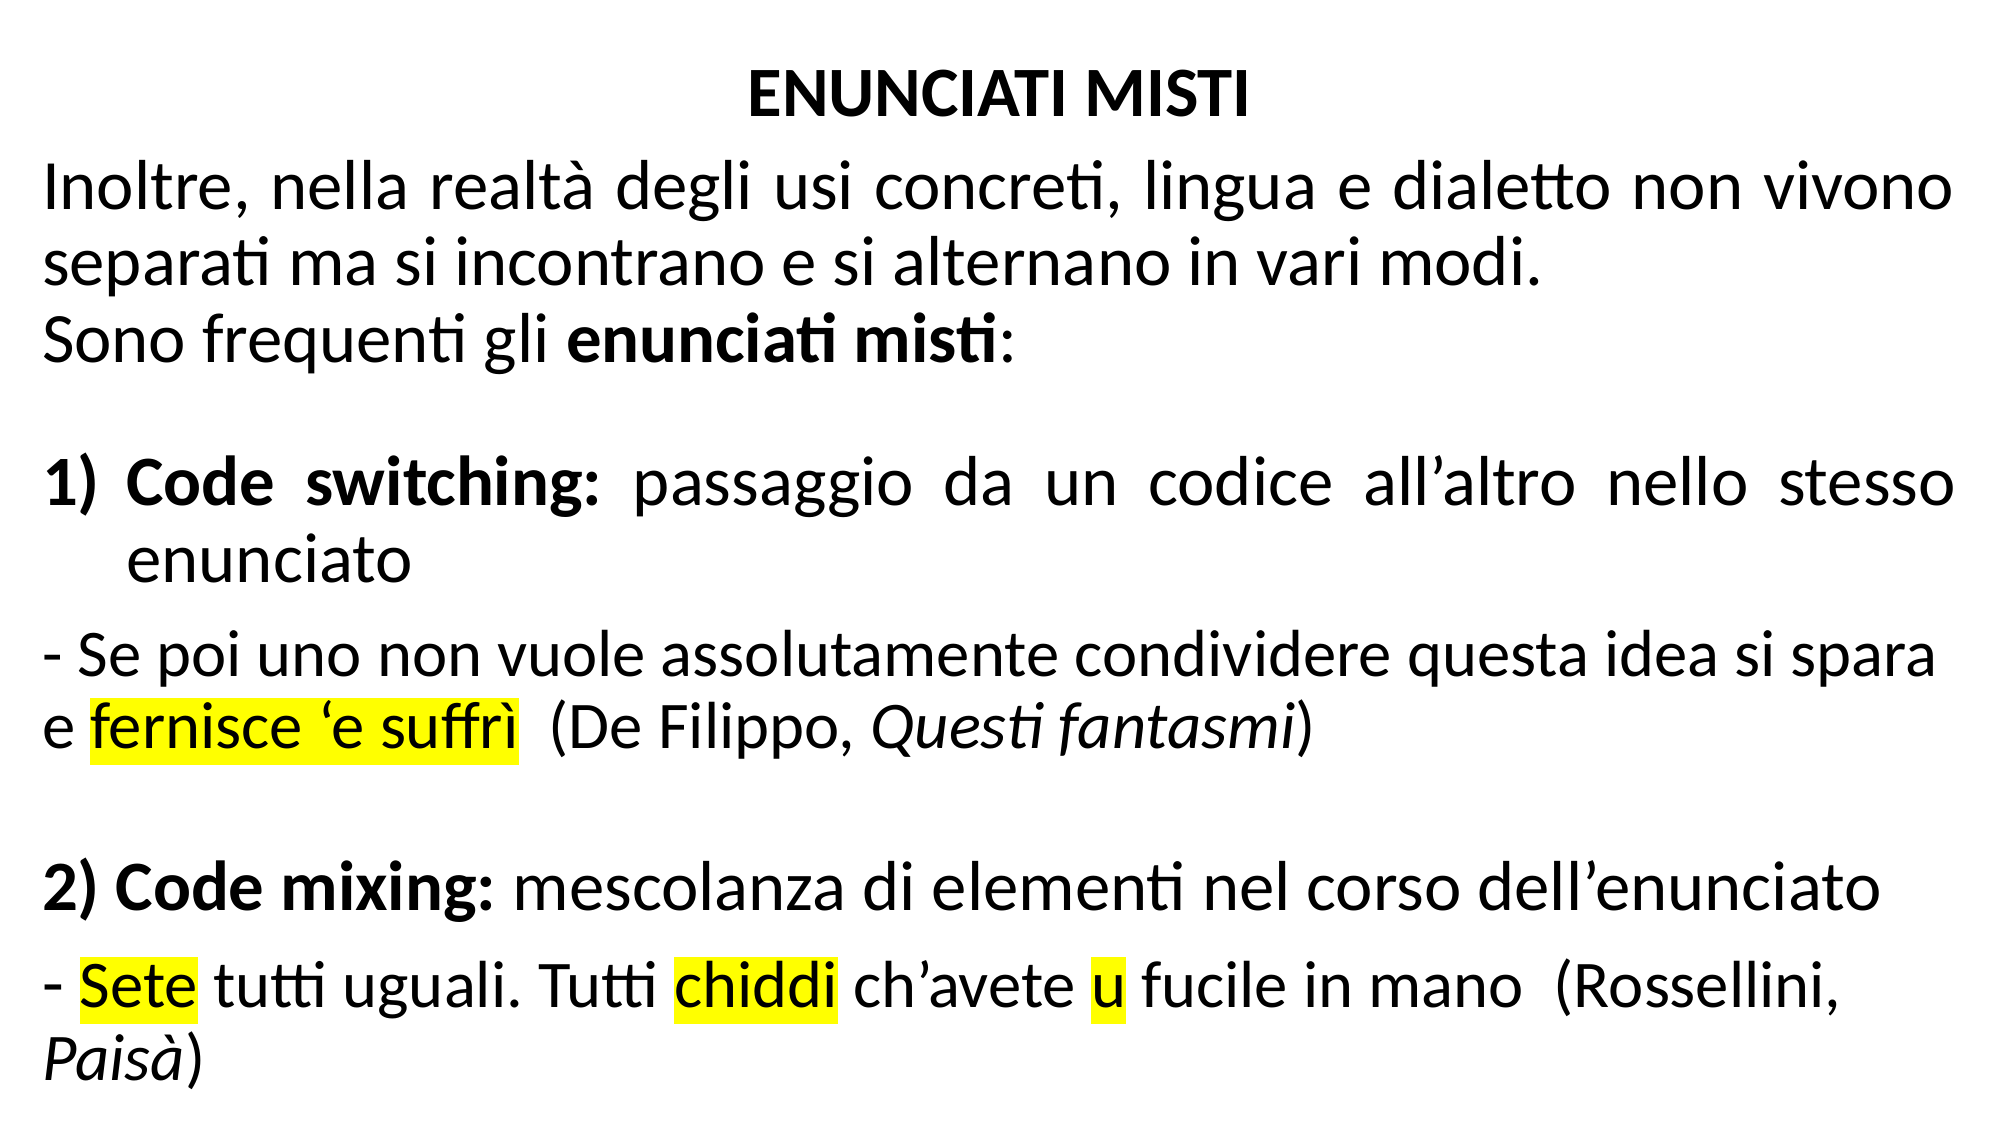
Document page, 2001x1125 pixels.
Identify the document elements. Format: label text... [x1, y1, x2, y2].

text_box Inoltre, nella realtà degli usi concreti, lingua e dialetto non vivono separati ma si incontrano e si alternano in vari modi. Sono frequenti gli enunciati misti: Code switching: passaggio da un codice all’altro nello stesso enunciato - Se poi uno non vuole assolutamente condividere questa idea si spara e fernisce ‘e suffrì (De Filippo, Questi fantasmi) 2) Code mixing: mescolanza di elementi nel corso dell’enunciato - Sete tutti uguali. Tutti chiddi ch’avete u fucile in mano (Rossellini, Paisà) [27, 140, 1973, 1114]
title ENUNCIATI MISTI [137, 11, 1863, 140]
